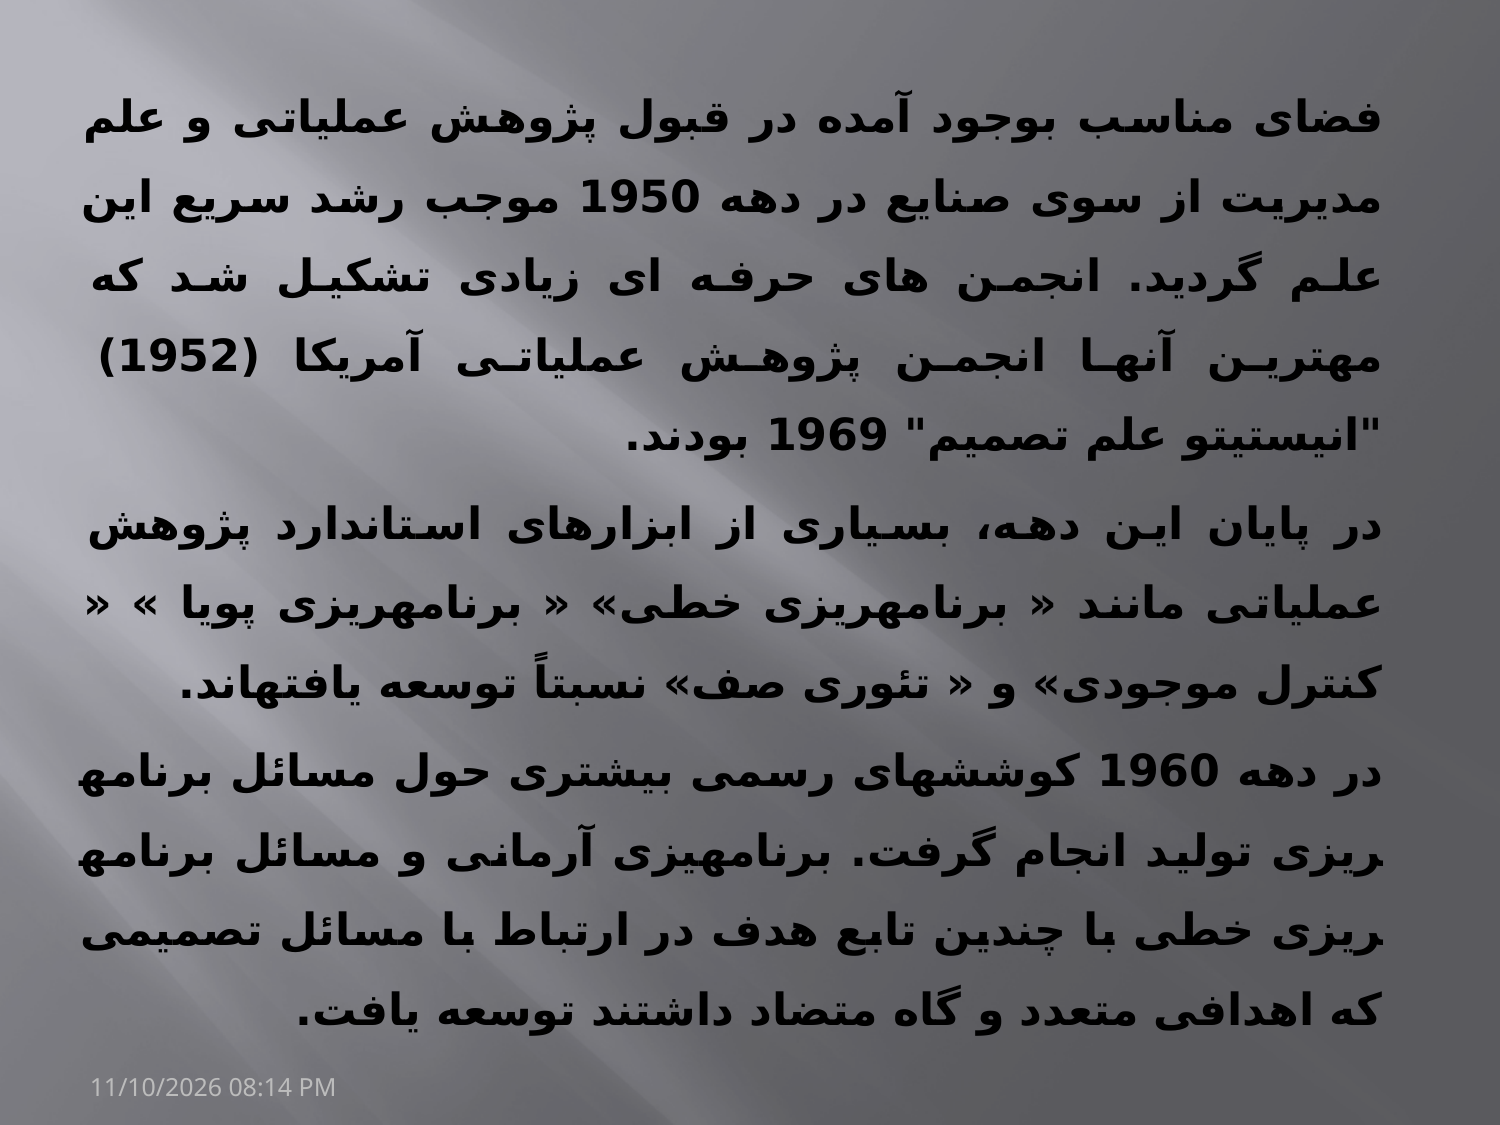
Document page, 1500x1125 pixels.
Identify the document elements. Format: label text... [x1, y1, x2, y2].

slide_number 20/مارس/1 [75, 1052, 425, 1113]
list فضای مناسب بوجود آمده در قبول پژوهش عملیاتی و علم مدیریت از سوی صنایع در دهه 1950 موجب رشد سریع این علم گردید. انجمن های حرفه ای زیادی تشکیل شد که مهترین آنها انجمن پژوهش عملیاتی آمریکا (1952) "انیستیتو علم تصمیم" 1969 بودند. در پایان این دهه، بسیاری از ابزارهای استاندارد پژوهش عملیاتی مانند « برنامه­ریزی خطی» « برنامه­ریزی پویا » « کنترل موجودی» و « تئوری صف» نسبتاً توسعه یافته­اند. در دهه 1960 کوشش­های رسمی بیشتری حول مسائل برنامه­ریزی تولید انجام گرفت. برنامه­یزی آرمانی و مسائل برنامه­ریزی خطی با چندین تابع هدف در ارتباط با مسائل تصمیمی که اهدافی متعدد و گاه متضاد داشتند توسعه یافت. [64, 54, 1473, 1059]
